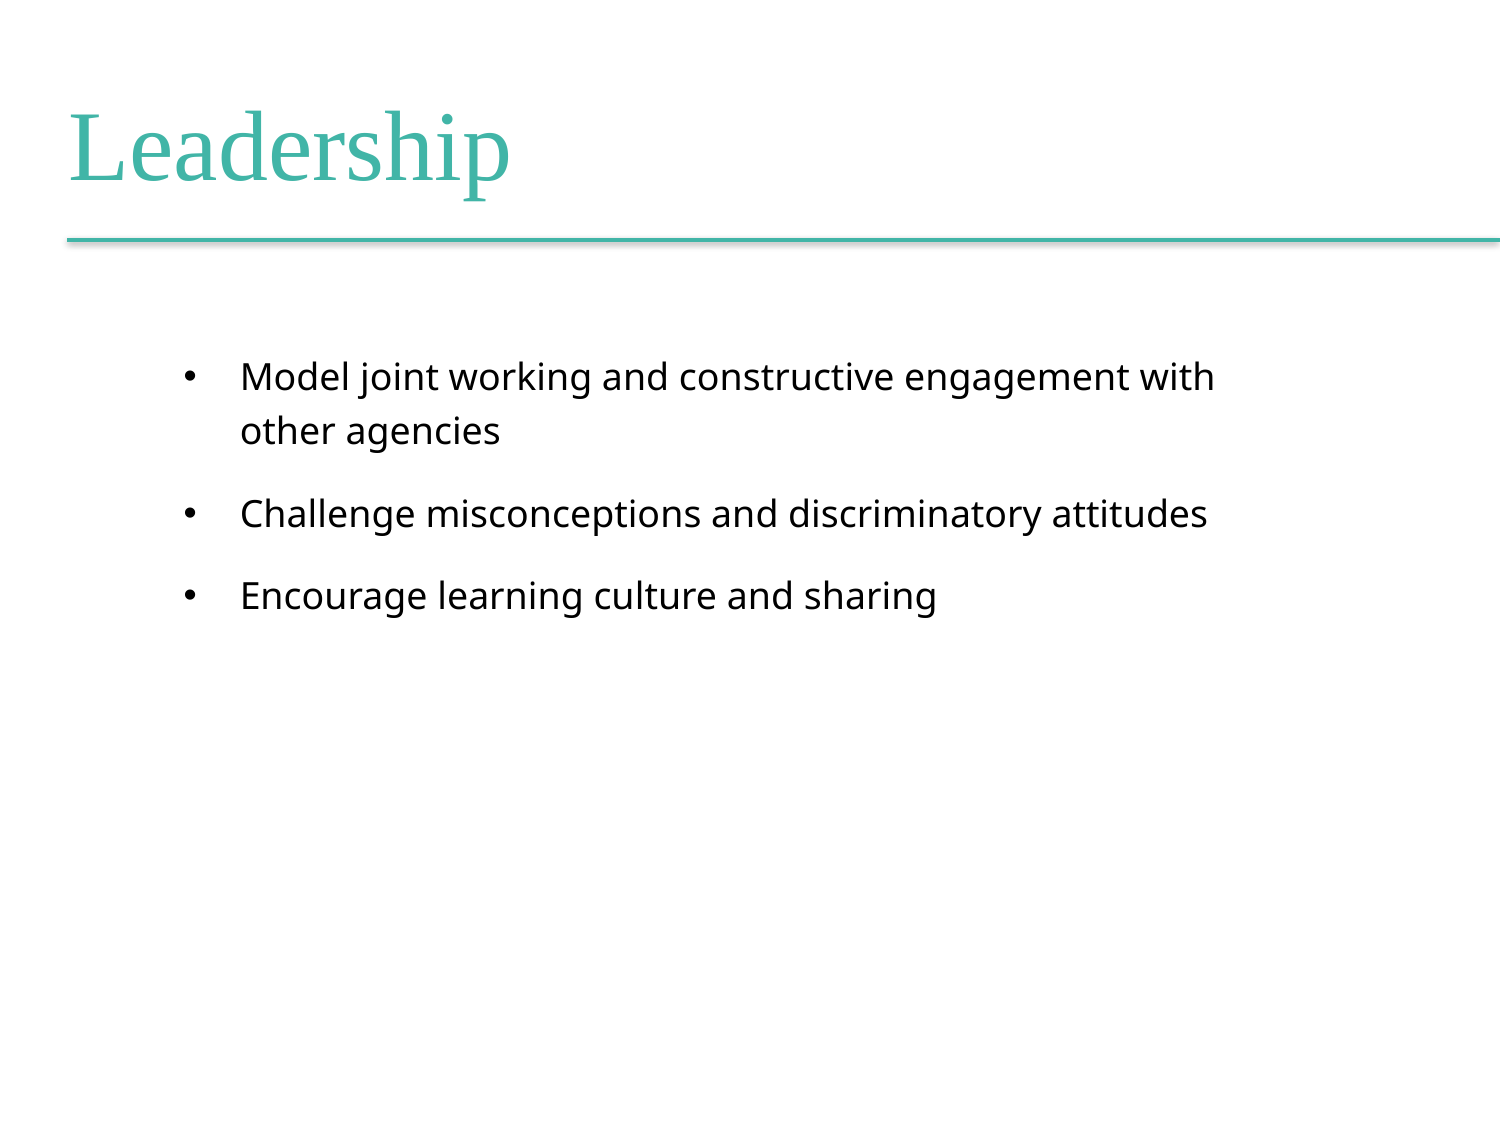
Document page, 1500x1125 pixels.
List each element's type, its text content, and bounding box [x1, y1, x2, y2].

list Model joint working and constructive engagement with other agencies Challenge misconceptions and discriminatory attitudes Encourage learning culture and sharing [168, 336, 1332, 1080]
text_box Leadership [53, 7, 1089, 296]
